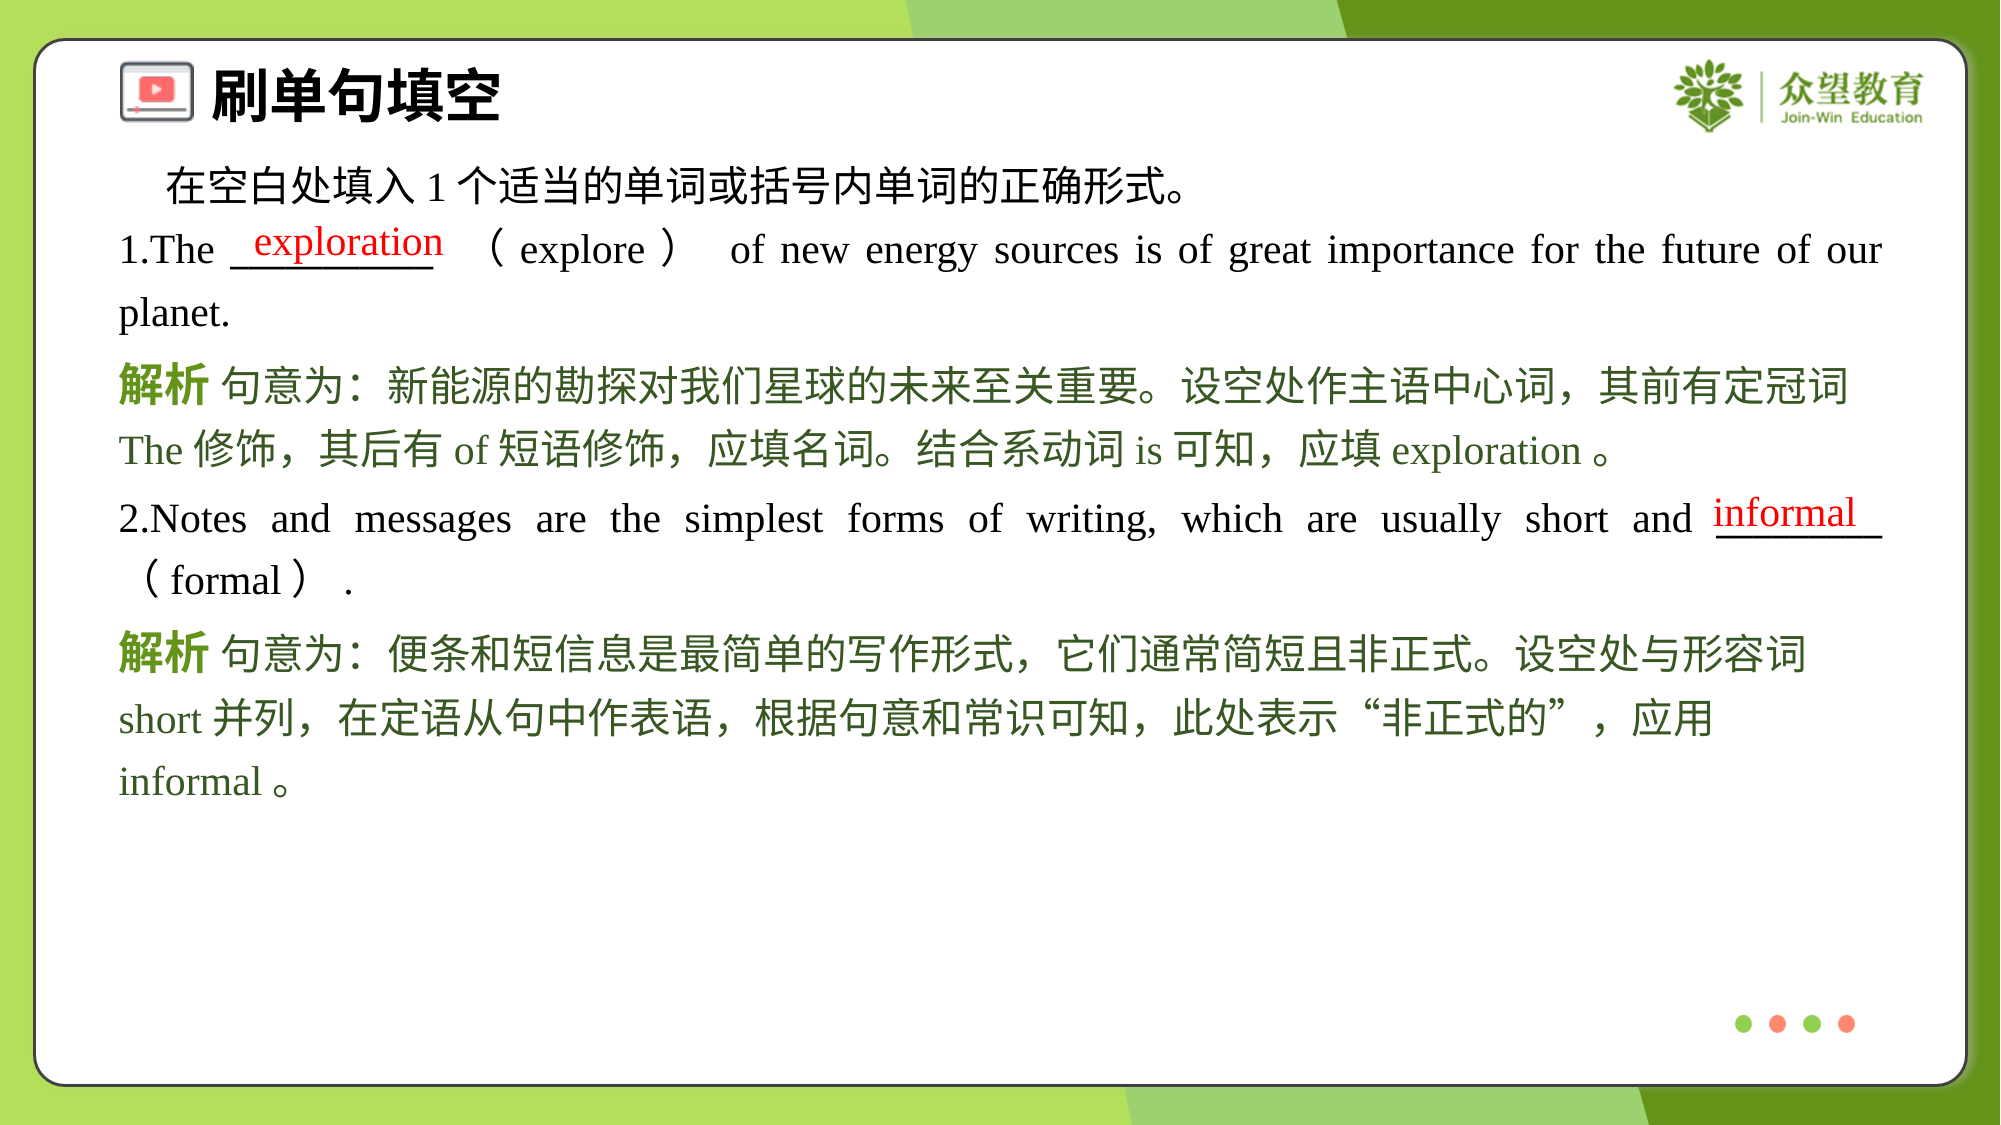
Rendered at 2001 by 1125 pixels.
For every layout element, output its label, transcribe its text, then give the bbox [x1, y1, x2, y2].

text_box 2.Notes and messages are the simplest forms of writing, which are usually short and _________ （formal）. [118, 478, 1883, 604]
text_box informal [1698, 472, 1872, 535]
text_box 解析 句意为：新能源的勘探对我们星球的未来至关重要。设空处作主语中心词，其前有定冠词The修饰，其后有of短语修饰，应填名词。结合系动词is可知，应填exploration。 [118, 341, 1883, 473]
picture [0, 0, 2000, 1125]
text_box 在空白处填入1个适当的单词或括号内单词的正确形式。 1.The ___________ （explore） of new energy sources is of great importance for the future of our planet. [118, 146, 1883, 335]
text_box exploration [239, 201, 459, 264]
text_box 解析 句意为：便条和短信息是最简单的写作形式，它们通常简短且非正式。设空处与形容词short并列，在定语从句中作表语，根据句意和常识可知，此处表示“非正式的”，应用informal。 [118, 610, 1883, 742]
